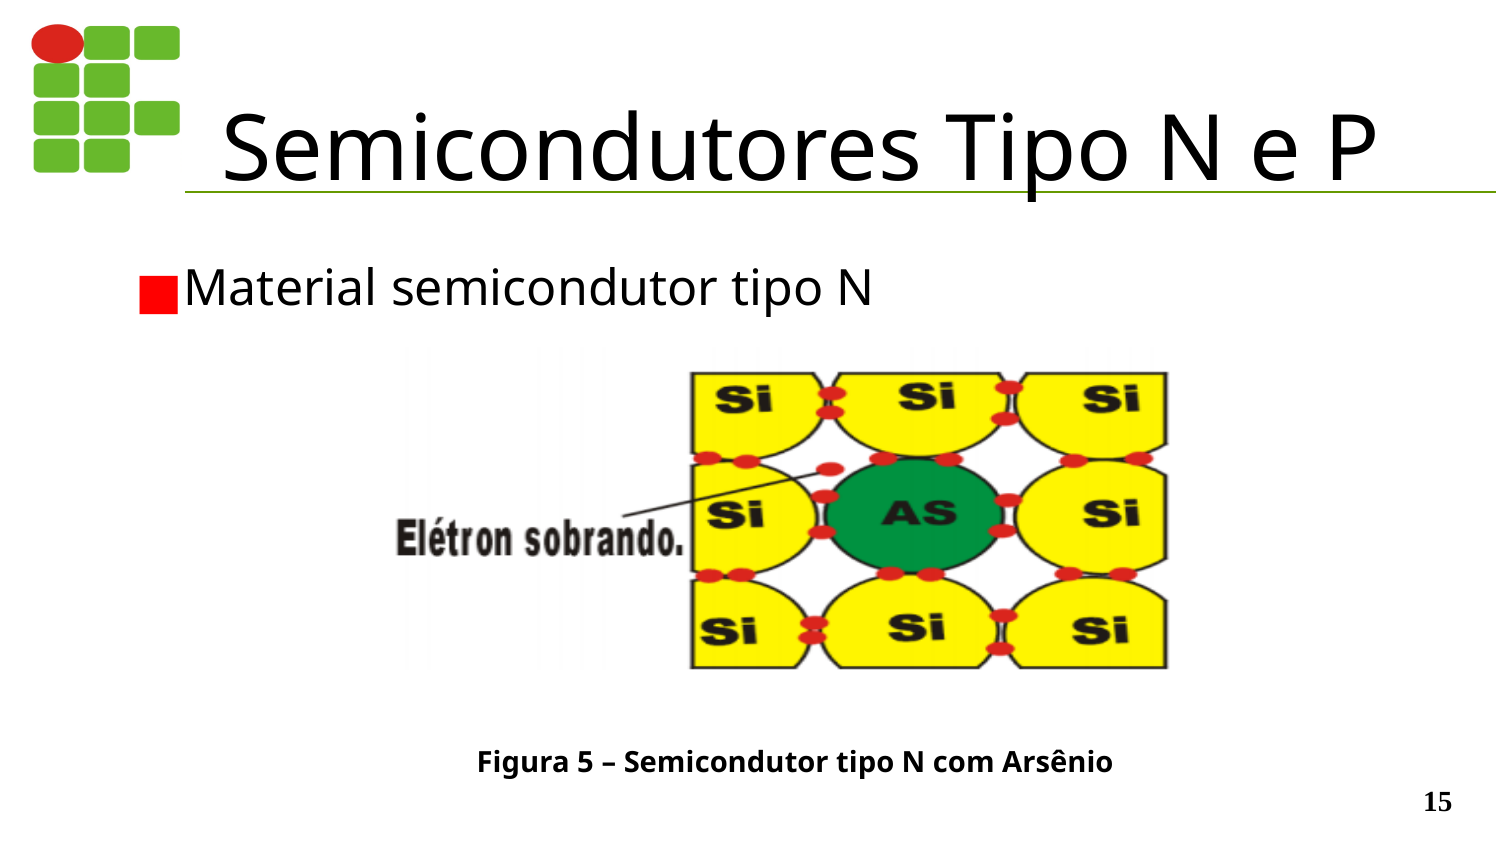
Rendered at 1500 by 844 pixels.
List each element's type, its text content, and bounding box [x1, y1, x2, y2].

picture [362, 346, 1200, 697]
title Semicondutores Tipo N e P [206, 26, 1468, 207]
text_box ‹#› [1155, 774, 1468, 825]
list Material semicondutor tipo N Figura 5 – Semicondutor tipo N com Arsênio [46, 248, 1469, 774]
picture [29, 23, 182, 174]
